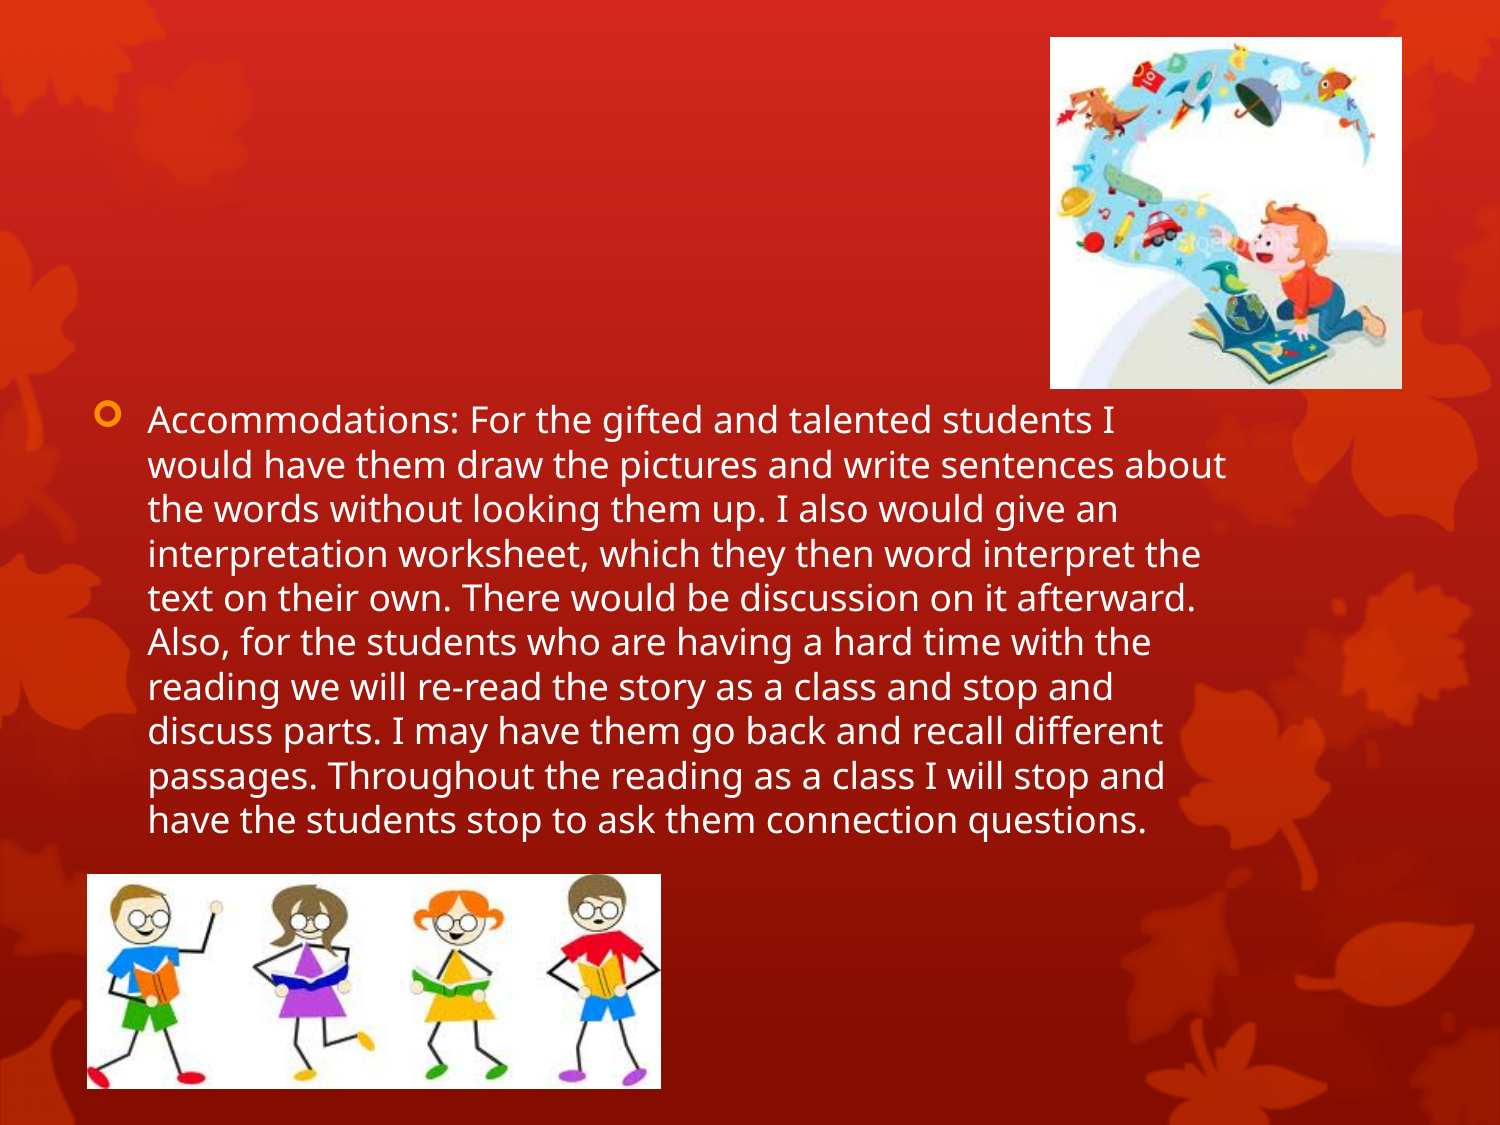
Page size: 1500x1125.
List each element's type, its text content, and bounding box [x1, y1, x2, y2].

picture [1049, 36, 1403, 390]
picture [86, 874, 662, 1090]
list Accommodations: For the gifted and talented students I would have them draw the pictures and write sentences about the words without looking them up. I also would give an interpretation worksheet, which they then word interpret the text on their own. There would be discussion on it afterward. Also, for the students who are having a hard time with the reading we will re-read the story as a class and stop and discuss parts. I may have them go back and recall different passages. Throughout the reading as a class I will stop and have the students stop to ask them connection questions. [76, 363, 1246, 1028]
